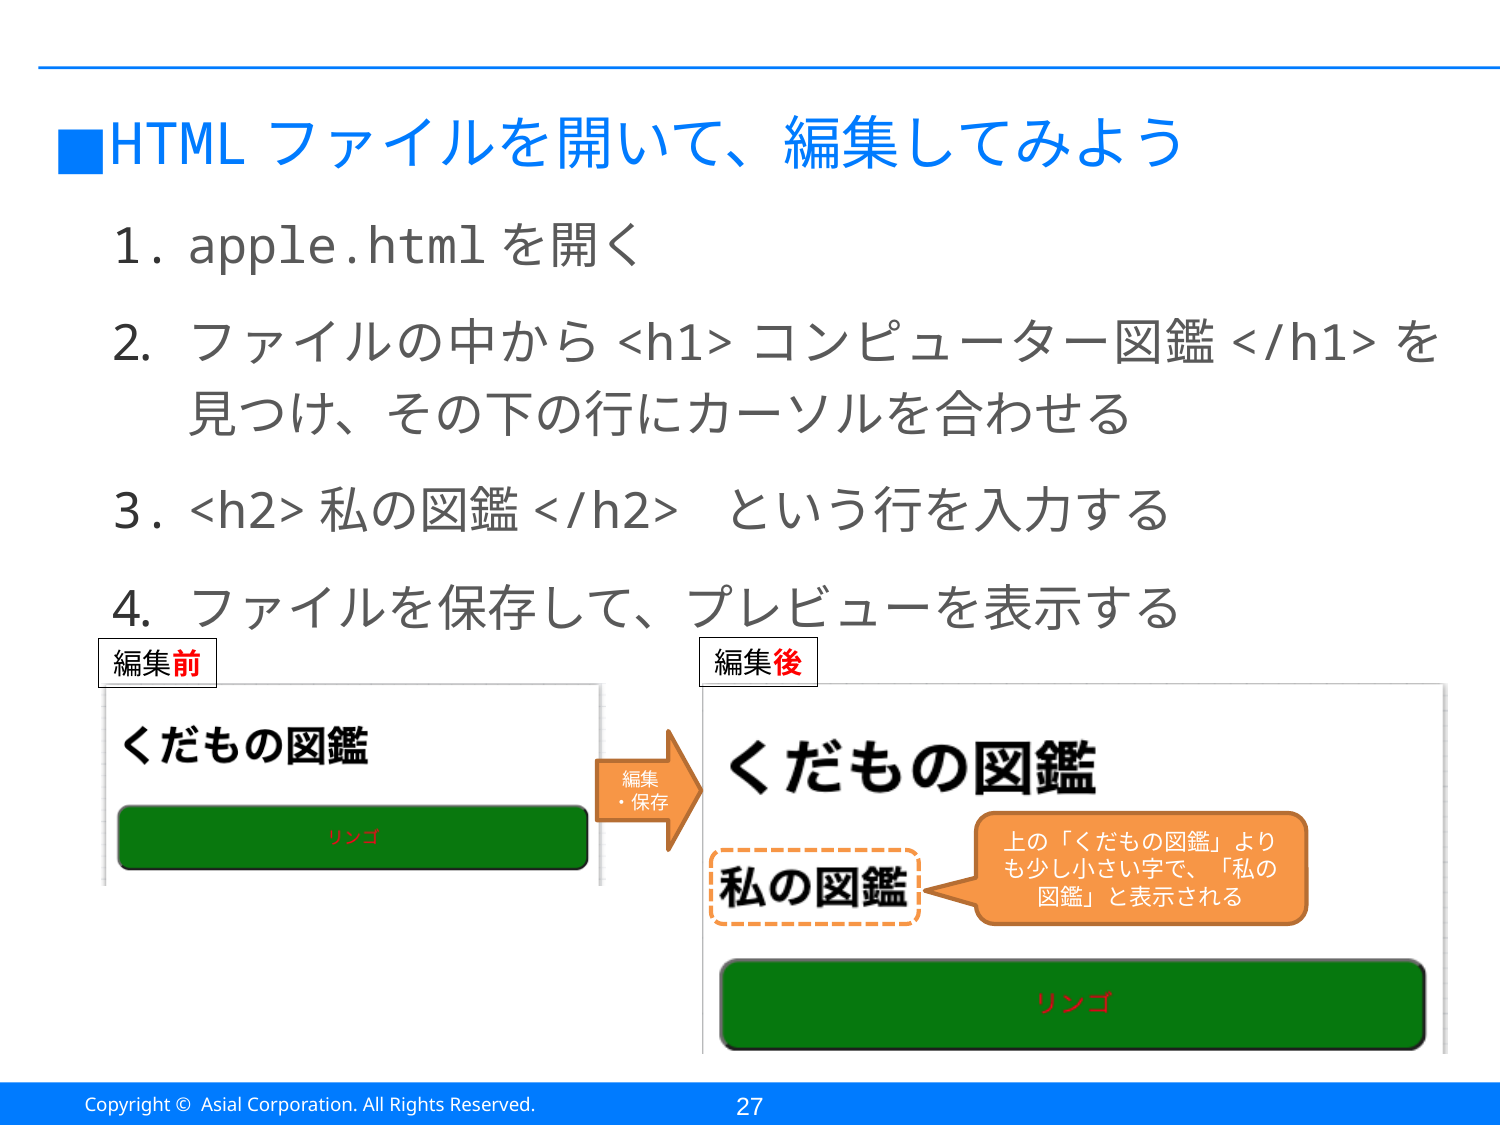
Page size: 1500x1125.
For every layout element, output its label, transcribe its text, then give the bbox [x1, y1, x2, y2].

text_box 編集後 [699, 637, 818, 685]
slide_number 27 [581, 1075, 919, 1125]
list HTMLファイルを開いて、編集してみよう apple.htmlを開く ファイルの中から<h1>コンピューター図鑑</h1>を見つけ、その下の行にカーソルを合わせる <h2>私の図鑑</h2> という行を入力する ファイルを保存して、プレビューを表示する [38, 84, 1459, 988]
picture [101, 683, 606, 886]
text_box 編集前 [98, 638, 217, 685]
picture [702, 683, 1448, 1055]
text_box 編集 ・保存 [611, 728, 697, 853]
